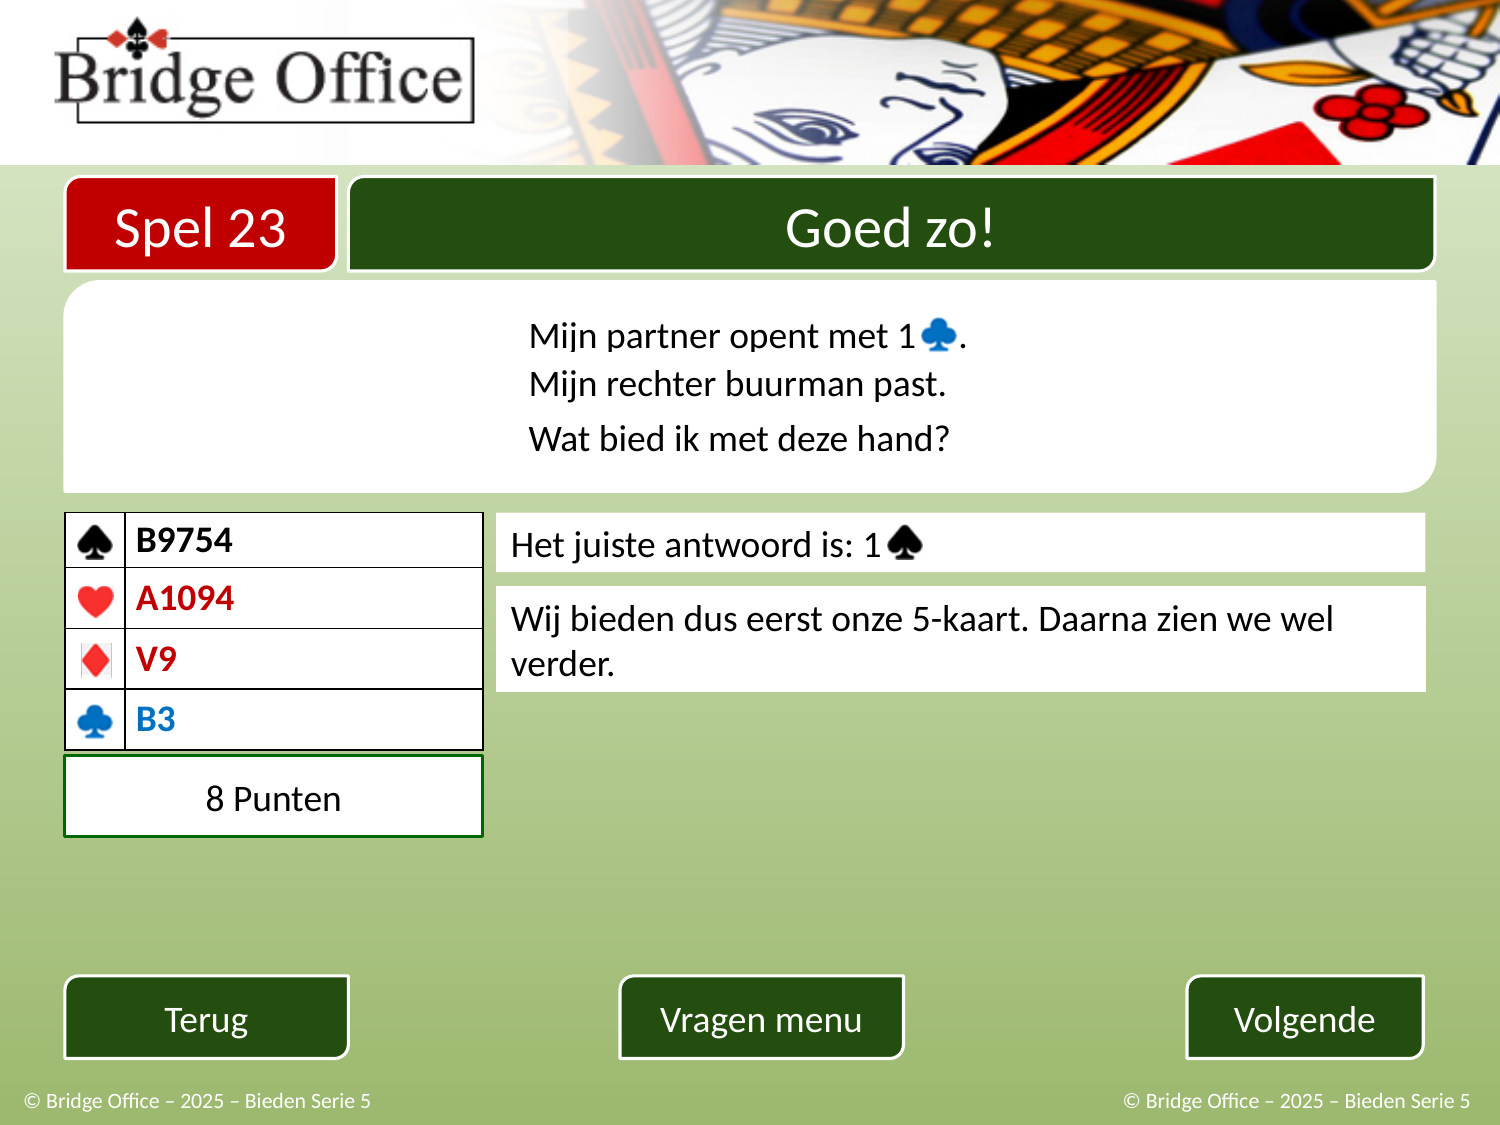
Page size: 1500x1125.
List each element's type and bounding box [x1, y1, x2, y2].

text_box [1107, 1079, 1500, 1121]
table_cell [66, 690, 124, 749]
text_box [1185, 974, 1425, 1061]
picture [78, 643, 114, 679]
picture [77, 703, 113, 740]
text_box [63, 974, 350, 1061]
picture [78, 585, 114, 618]
picture [77, 524, 113, 561]
text_box [63, 174, 339, 273]
picture [887, 524, 923, 560]
text_box [63, 754, 484, 838]
picture [0, 0, 1500, 166]
picture [920, 316, 957, 353]
text_box [346, 174, 1437, 273]
table_cell [66, 568, 124, 628]
table_cell [66, 629, 124, 688]
table_cell [126, 690, 482, 749]
table_header [66, 513, 124, 567]
text_box [618, 974, 906, 1061]
table_cell [126, 629, 482, 688]
table_header [126, 513, 482, 567]
text_box [8, 1079, 393, 1121]
table_cell [126, 568, 482, 628]
text_box [63, 280, 1437, 493]
text_box [496, 512, 1426, 573]
text_box [496, 586, 1426, 692]
